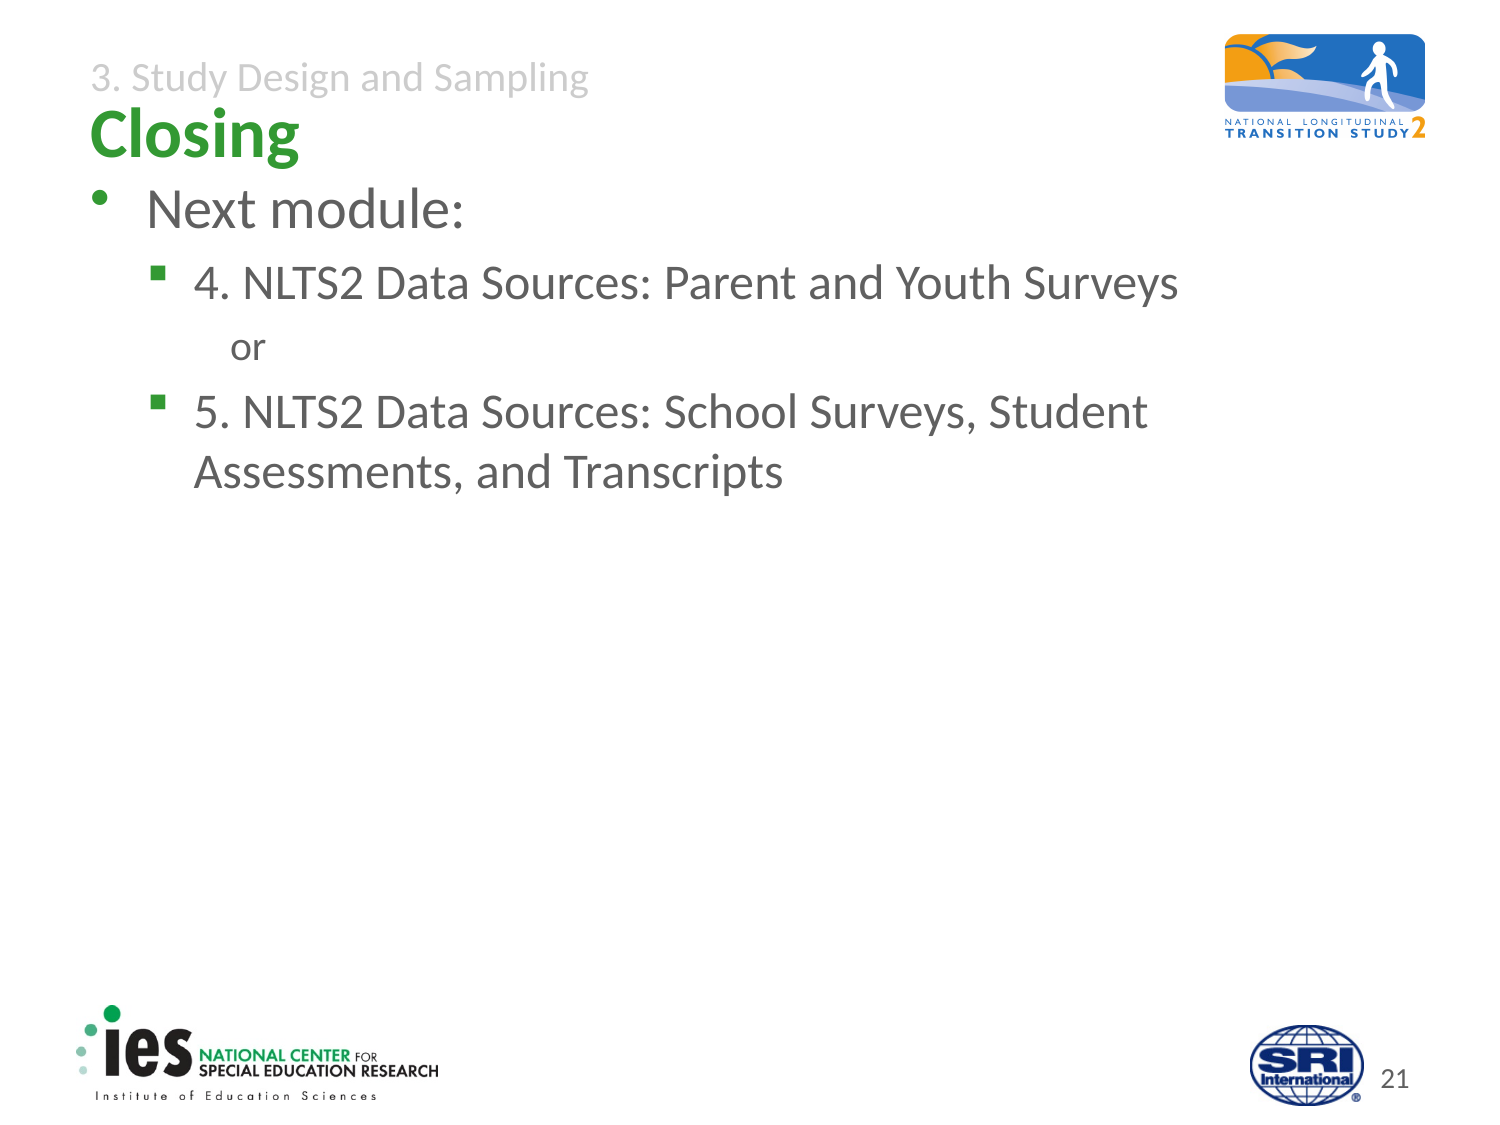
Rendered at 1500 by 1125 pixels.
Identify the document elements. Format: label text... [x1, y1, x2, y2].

list Next module: 4. NLTS2 Data Sources: Parent and Youth Surveys or 5. NLTS2 Data Sources: School Surveys, Student Assessments, and Transcripts [74, 162, 1426, 906]
title Closing [74, 62, 1426, 162]
picture [76, 1005, 438, 1100]
slide_number 20 [1321, 1051, 1426, 1125]
picture [1250, 1025, 1364, 1106]
